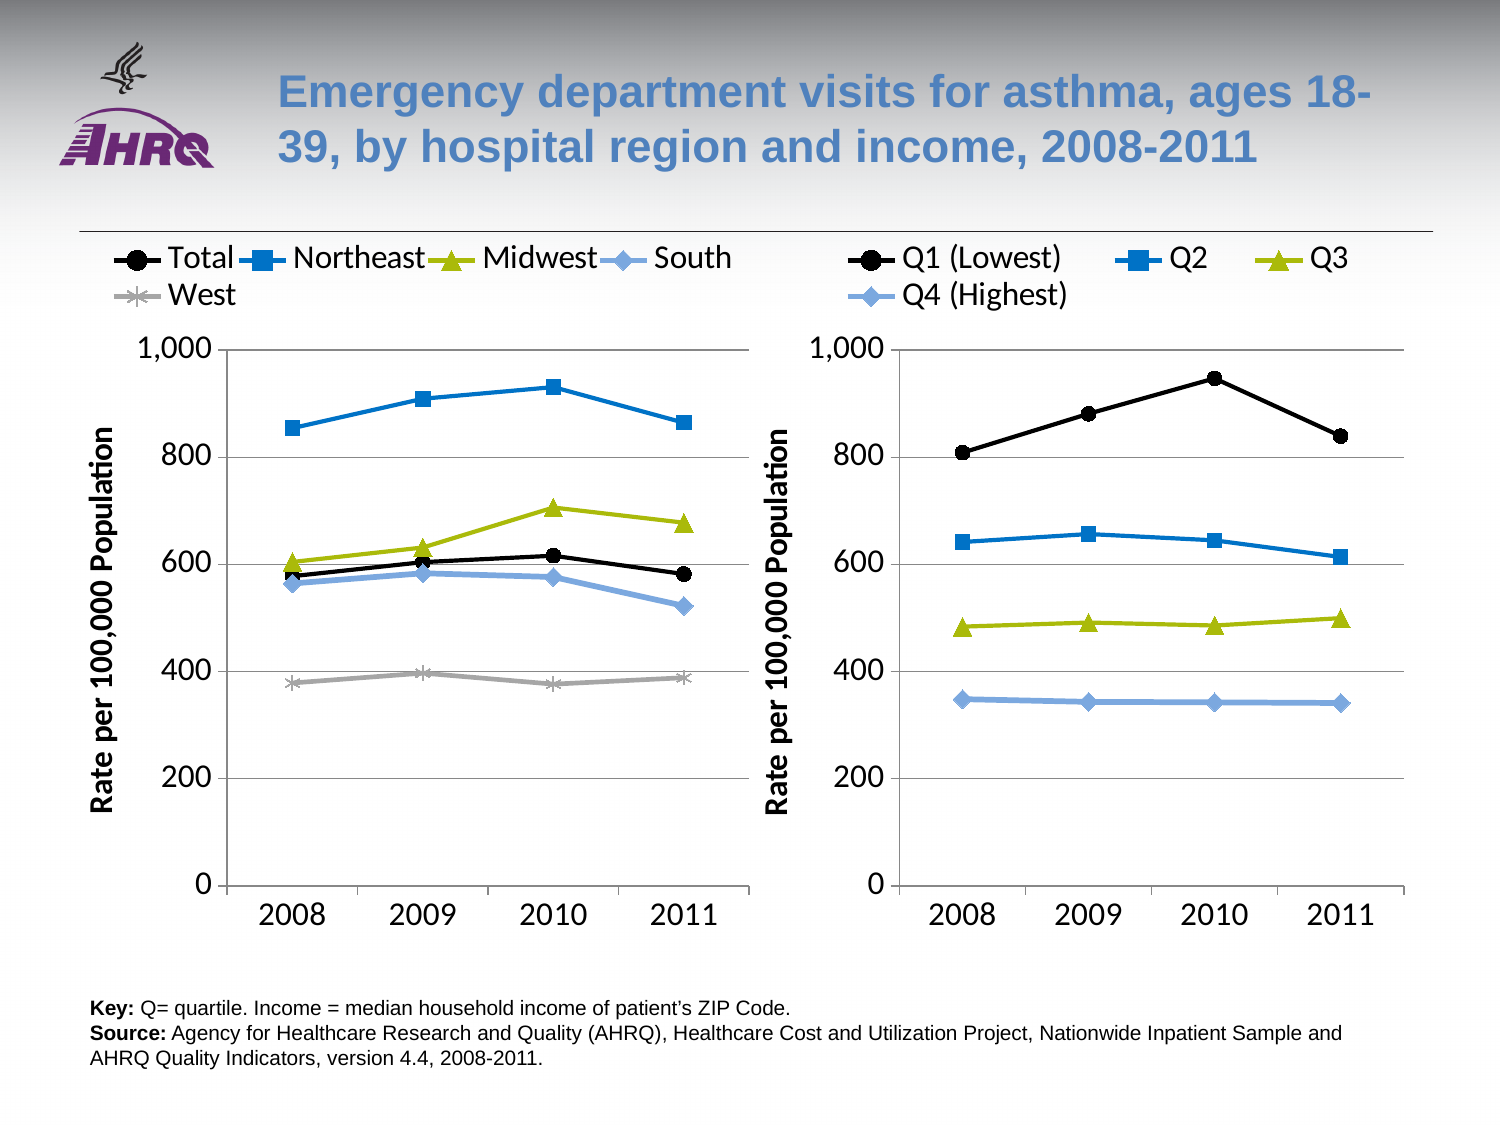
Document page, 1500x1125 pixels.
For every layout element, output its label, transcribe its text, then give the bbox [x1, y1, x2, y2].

text_box Key: Q= quartile. Income = median household income of patient’s ZIP Code. Source: Agency for Healthcare Research and Quality (AHRQ), Healthcare Cost and Utilization Project, Nationwide Inpatient Sample and AHRQ Quality Indicators, version 4.4, 2008-2011. [75, 990, 1388, 1078]
chart [74, 239, 1426, 983]
picture [0, 0, 1500, 1125]
title Emergency department visits for asthma, ages 18-39, by hospital region and income, 2008-2011 [262, 45, 1425, 188]
